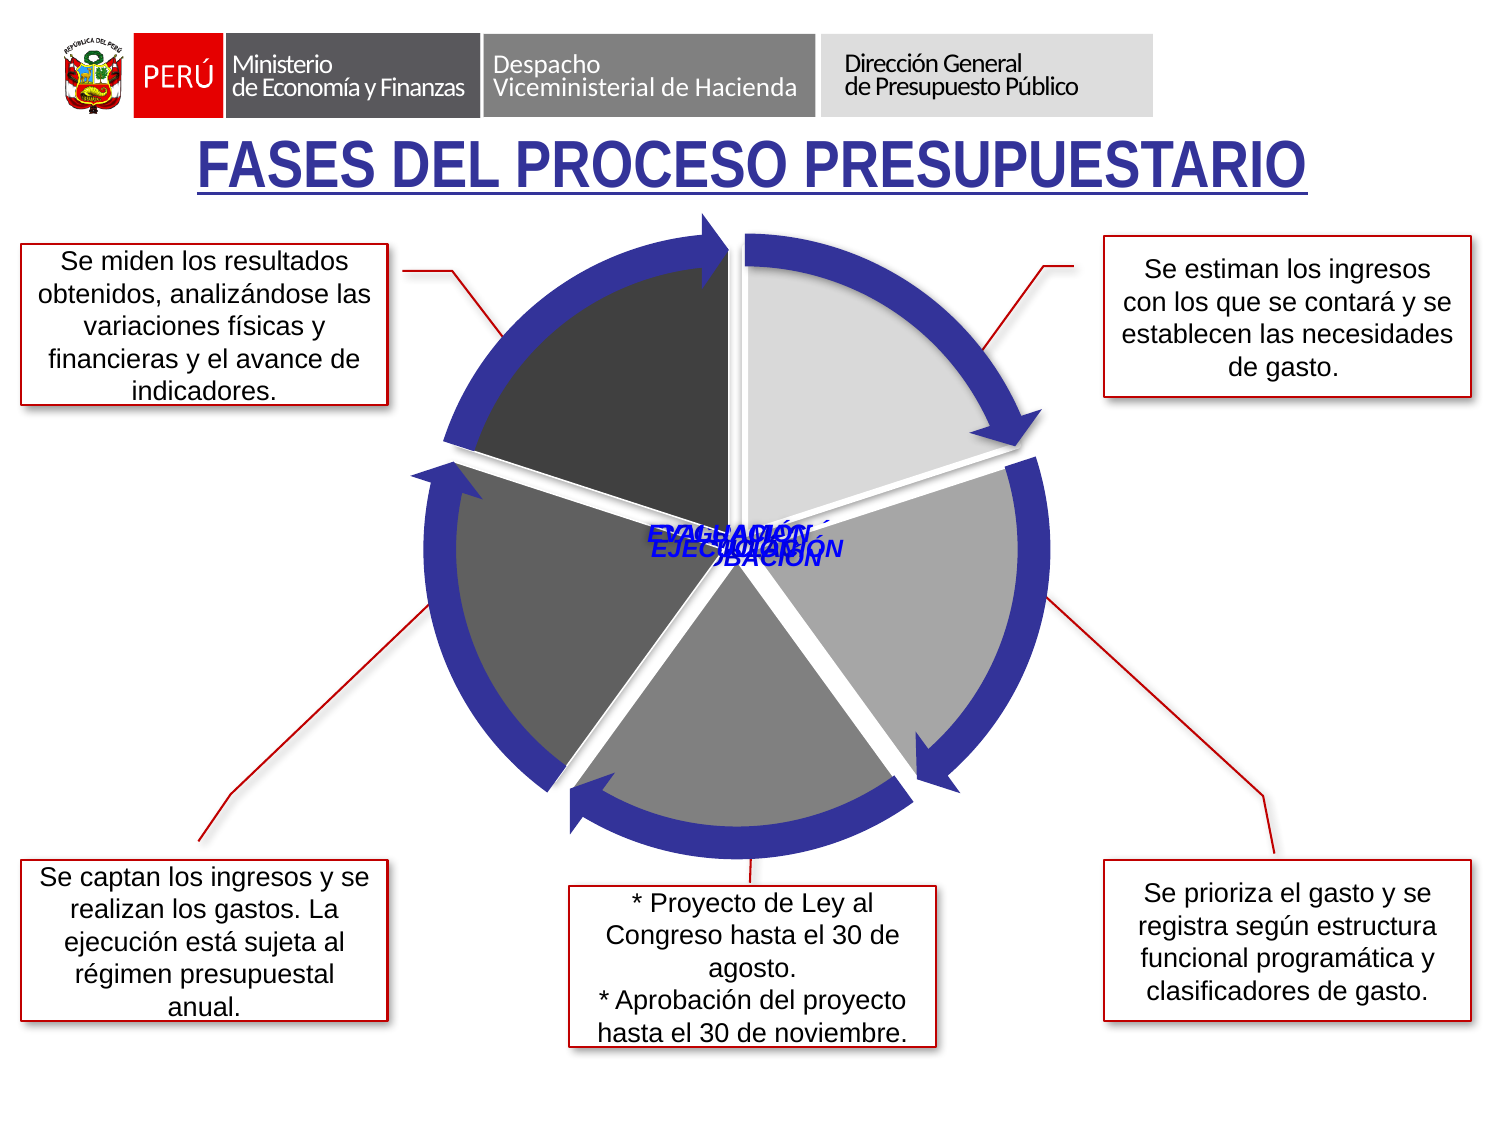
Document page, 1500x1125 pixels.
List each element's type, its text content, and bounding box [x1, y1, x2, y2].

text_box Se captan los ingresos y se realizan los gastos. La ejecución está sujeta al régimen presupuestal anual. [196, 782, 240, 843]
text_box Se miden los resultados obtenidos, analizándose las variaciones físicas y financieras y el avance de indicadores. [19, 242, 240, 407]
text_box Se prioriza el gasto y se registra según estructura funcional programática y clasificadores de gasto. [1233, 765, 1277, 854]
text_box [246, 204, 1228, 889]
text_box Se captan los ingresos y se realizan los gastos. La ejecución está sujeta al régimen presupuestal anual. [19, 858, 390, 1023]
text_box FASES DEL PROCESO PRESUPUESTARIO [150, 113, 1355, 209]
text_box Se estiman los ingresos con los que se contará y se establecen las necesidades de gasto. [1233, 234, 1473, 399]
text_box Se prioriza el gasto y se registra según estructura funcional programática y clasificadores de gasto. [1102, 858, 1473, 1023]
picture [53, 29, 484, 122]
text_box * Proyecto de Ley al Congreso hasta el 30 de agosto. * Aprobación del proyecto hasta el 30 de noviembre. [567, 898, 938, 1049]
